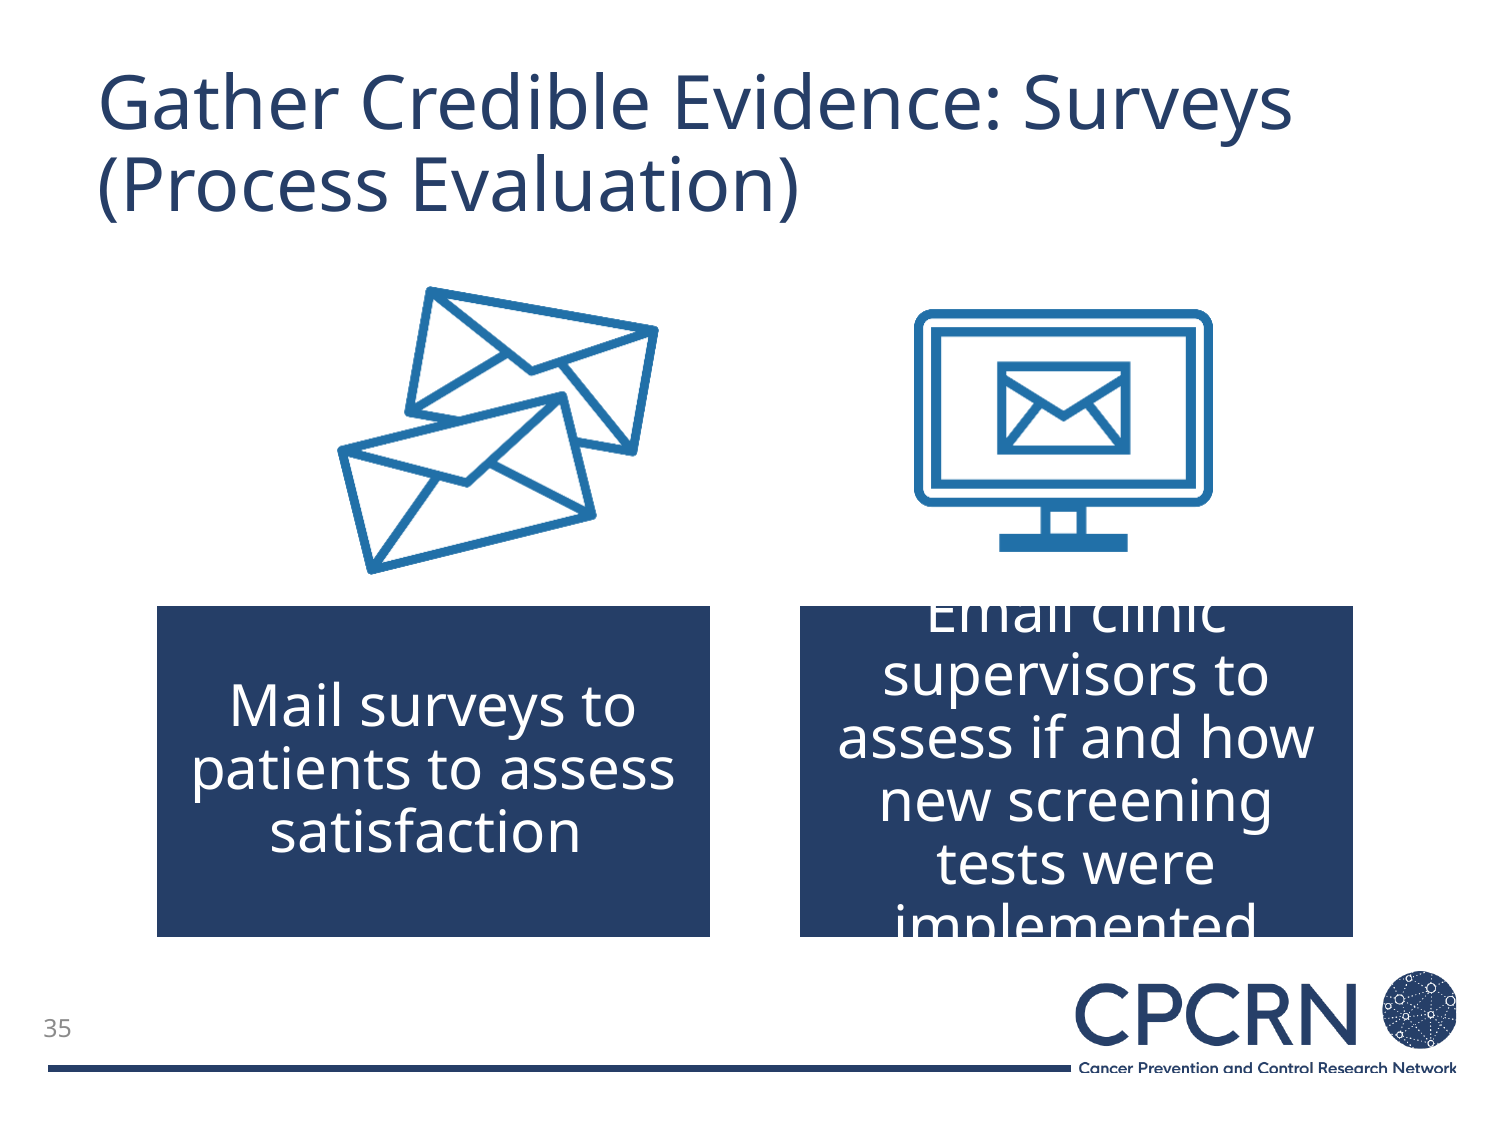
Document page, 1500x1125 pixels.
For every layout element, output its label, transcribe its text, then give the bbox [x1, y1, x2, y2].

picture [320, 252, 677, 609]
title Gather Credible Evidence: Surveys (Process Evaluation) [82, 47, 1417, 245]
picture [914, 281, 1213, 580]
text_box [52, 252, 1450, 1029]
slide_number 35 [28, 999, 379, 1060]
